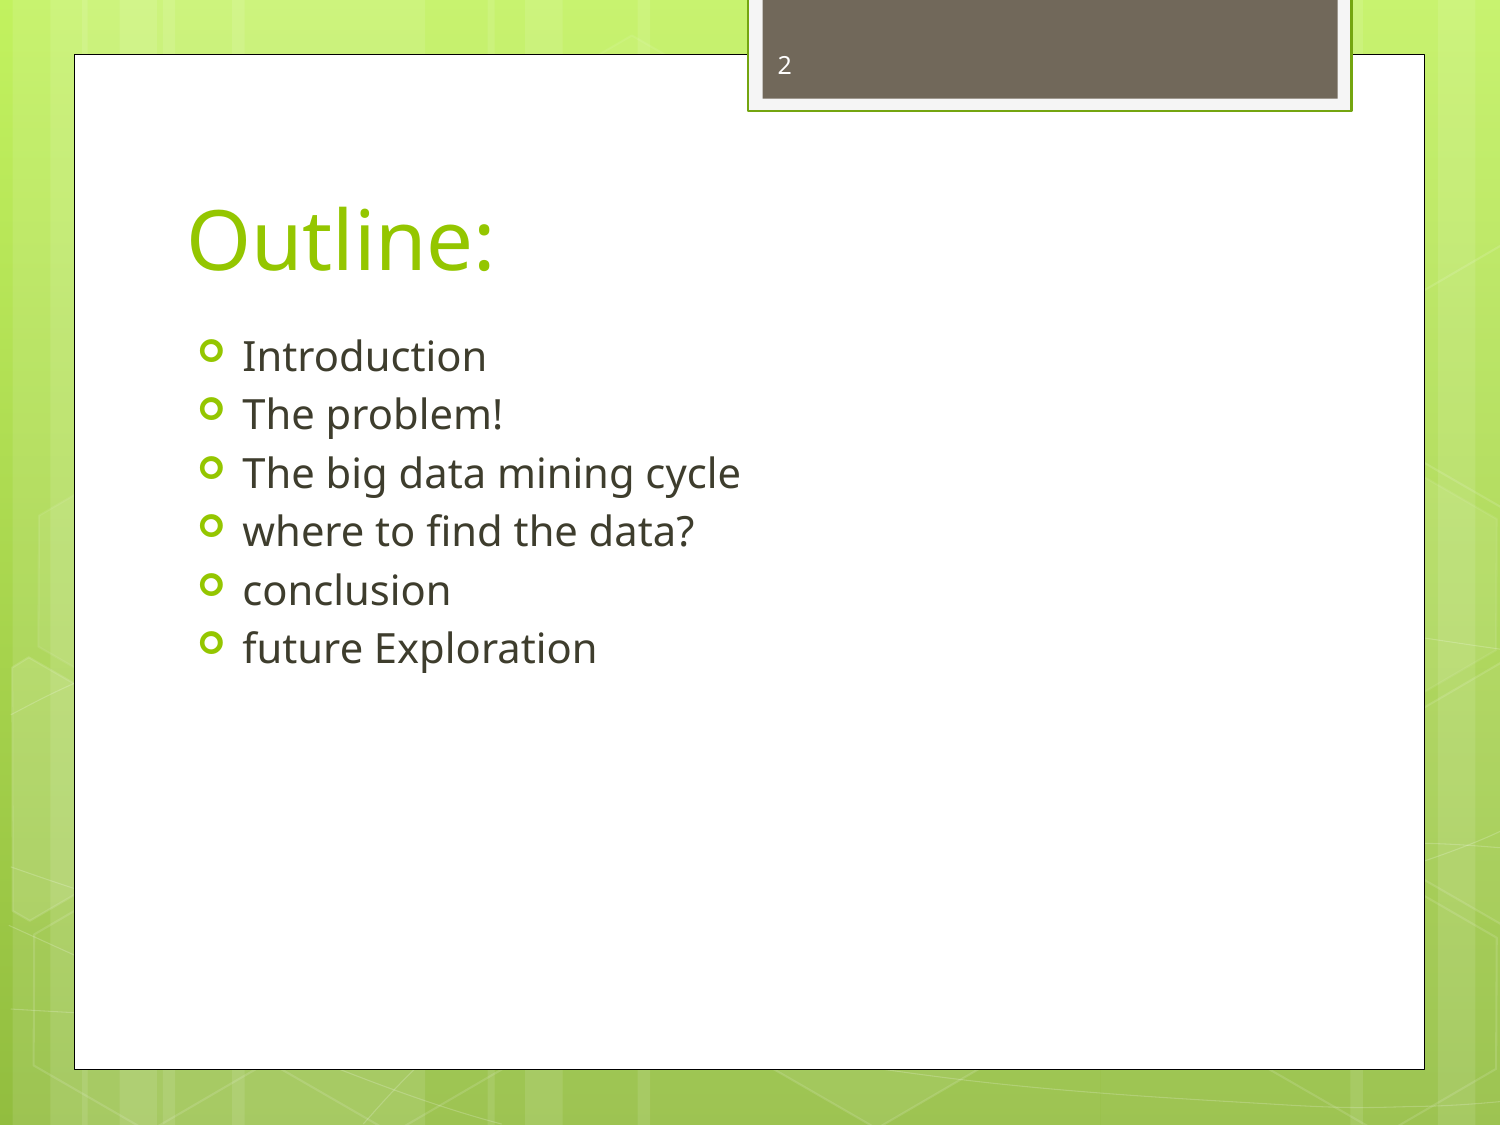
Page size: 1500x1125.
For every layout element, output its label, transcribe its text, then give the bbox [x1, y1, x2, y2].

list Introduction The problem! The big data mining cycle where to find the data? conclusion future Exploration [171, 322, 1283, 957]
title Outline: [171, 107, 1324, 295]
slide_number 2 [762, 36, 982, 97]
